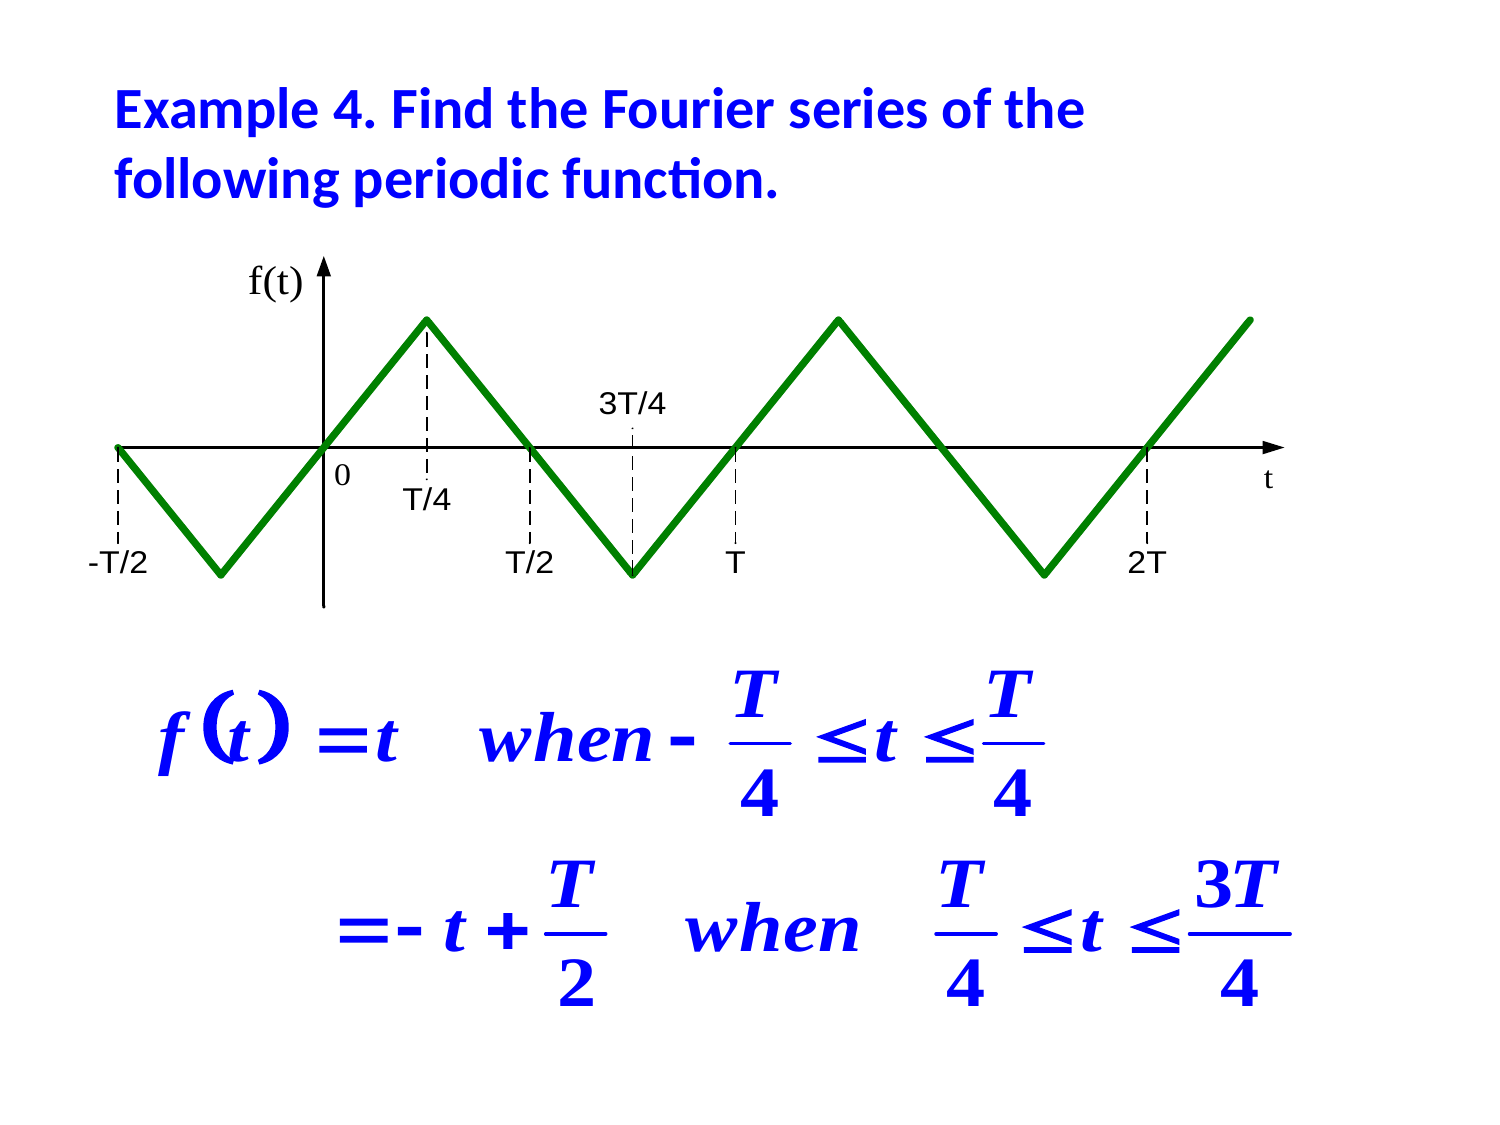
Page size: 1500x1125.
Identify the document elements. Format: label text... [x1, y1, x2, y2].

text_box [78, 231, 1311, 632]
text_box Example 4. Find the Fourier series of the following periodic function. [99, 62, 1250, 218]
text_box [131, 645, 1302, 1019]
